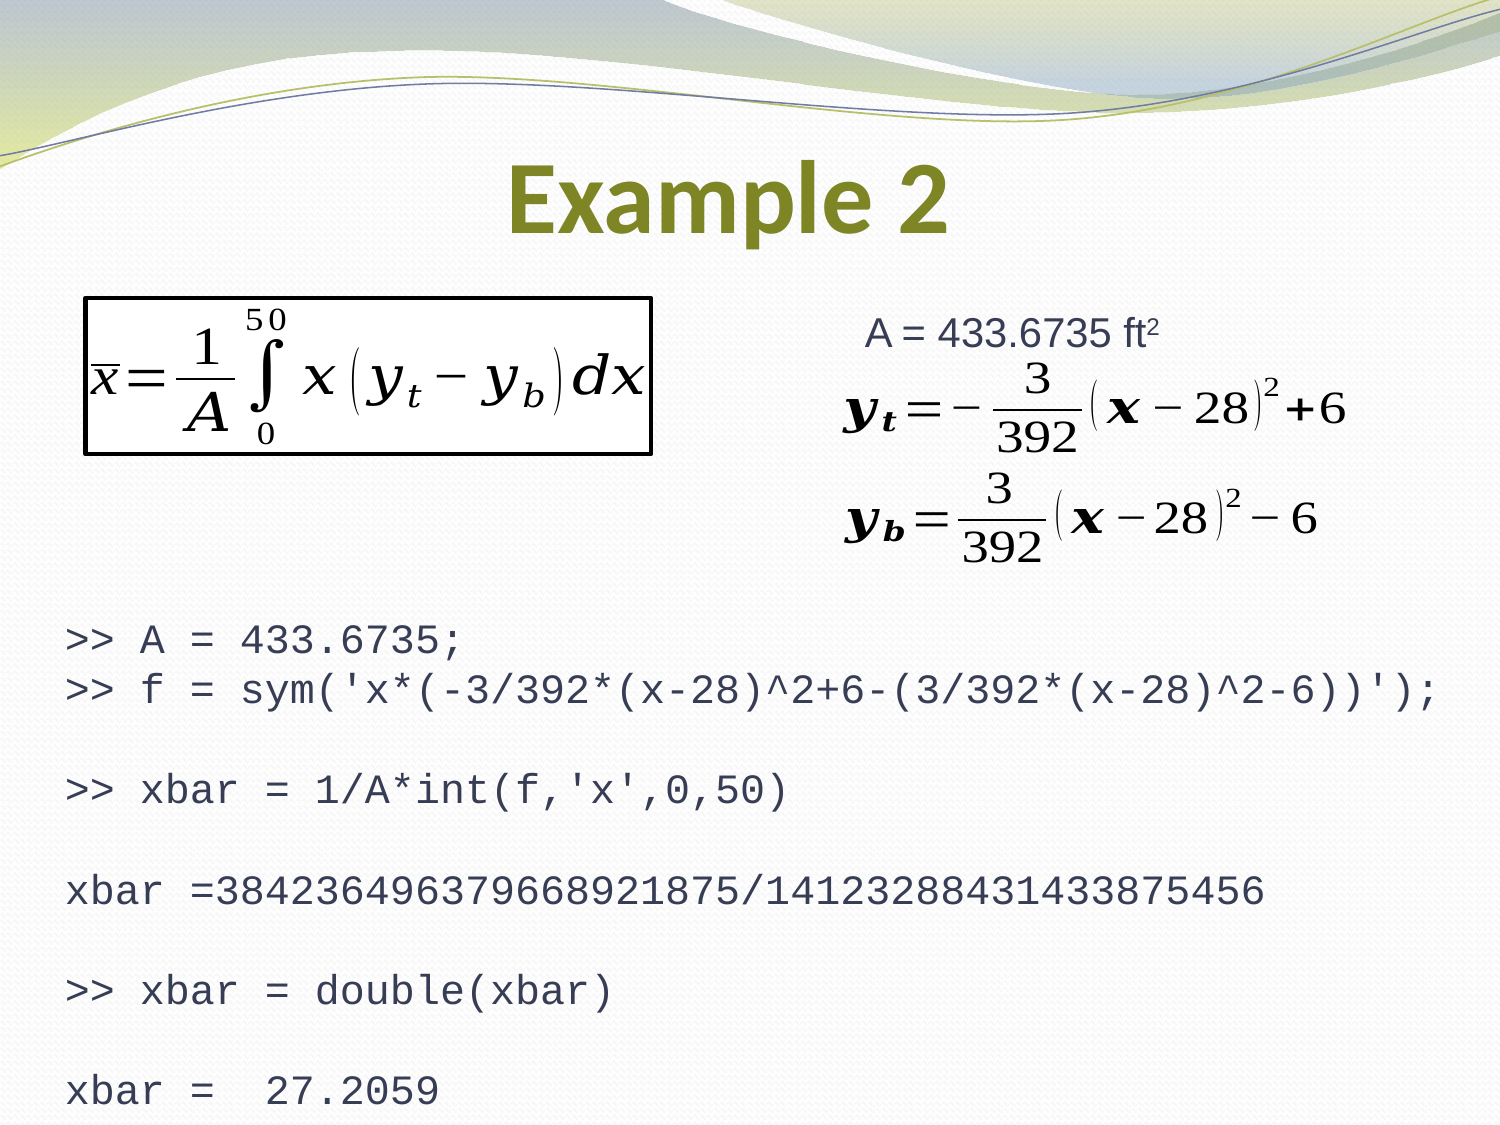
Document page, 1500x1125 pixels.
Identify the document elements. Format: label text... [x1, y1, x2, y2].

title Example 2 [65, 66, 1416, 254]
text_box >> A = 433.6735; >> f = sym('x*(-3/392*(x-28)^2+6-(3/392*(x-28)^2-6))'); >> xbar = 1/A*int(f,'x',0,50) xbar =384236496379668921875/14123288431433875456 >> xbar = double(xbar) xbar = 27.2059 [49, 604, 1475, 1120]
text_box A = 433.6735 ft2 [849, 298, 1350, 364]
